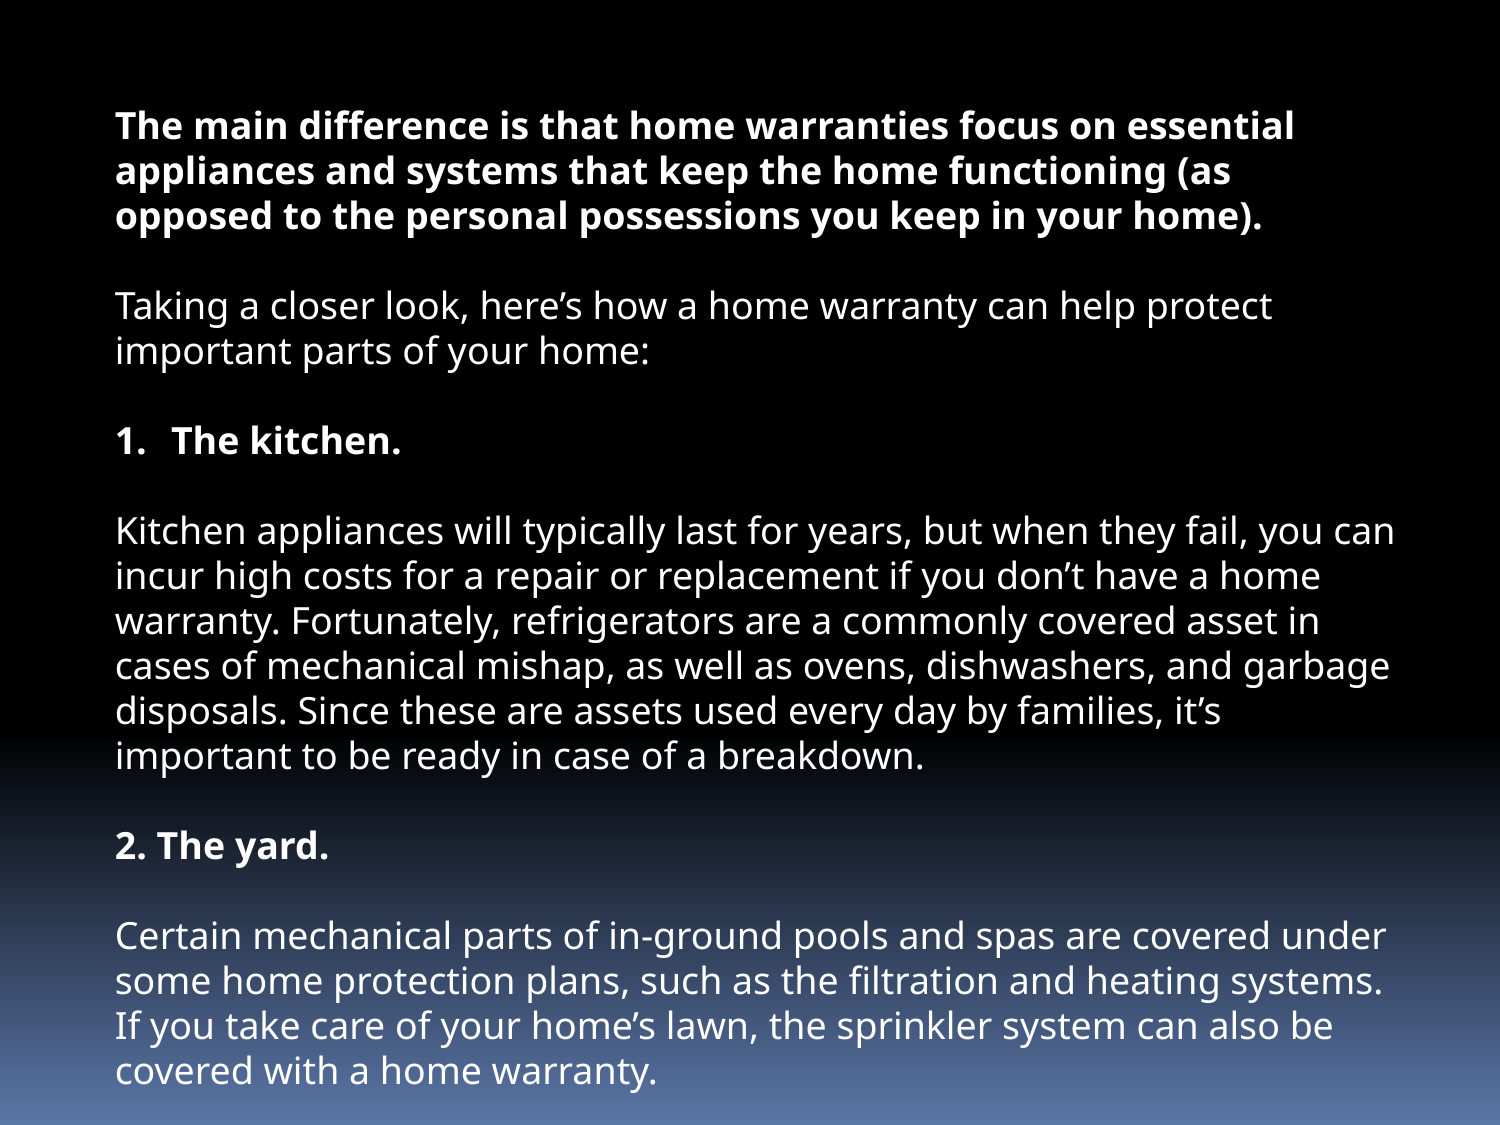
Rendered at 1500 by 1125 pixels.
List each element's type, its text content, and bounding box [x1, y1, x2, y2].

text_box The main difference is that home warranties focus on essential appliances and systems that keep the home functioning (as opposed to the personal possessions you keep in your home). Taking a closer look, here’s how a home warranty can help protect important parts of your home: The kitchen. Kitchen appliances will typically last for years, but when they fail, you can incur high costs for a repair or replacement if you don’t have a home warranty. Fortunately, refrigerators are a commonly covered asset in cases of mechanical mishap, as well as ovens, dishwashers, and garbage disposals. Since these are assets used every day by families, it’s important to be ready in case of a breakdown. 2. The yard. Certain mechanical parts of in-ground pools and spas are covered under some home protection plans, such as the filtration and heating systems. If you take care of your home’s lawn, the sprinkler system can also be covered with a home warranty. [99, 49, 1413, 1125]
